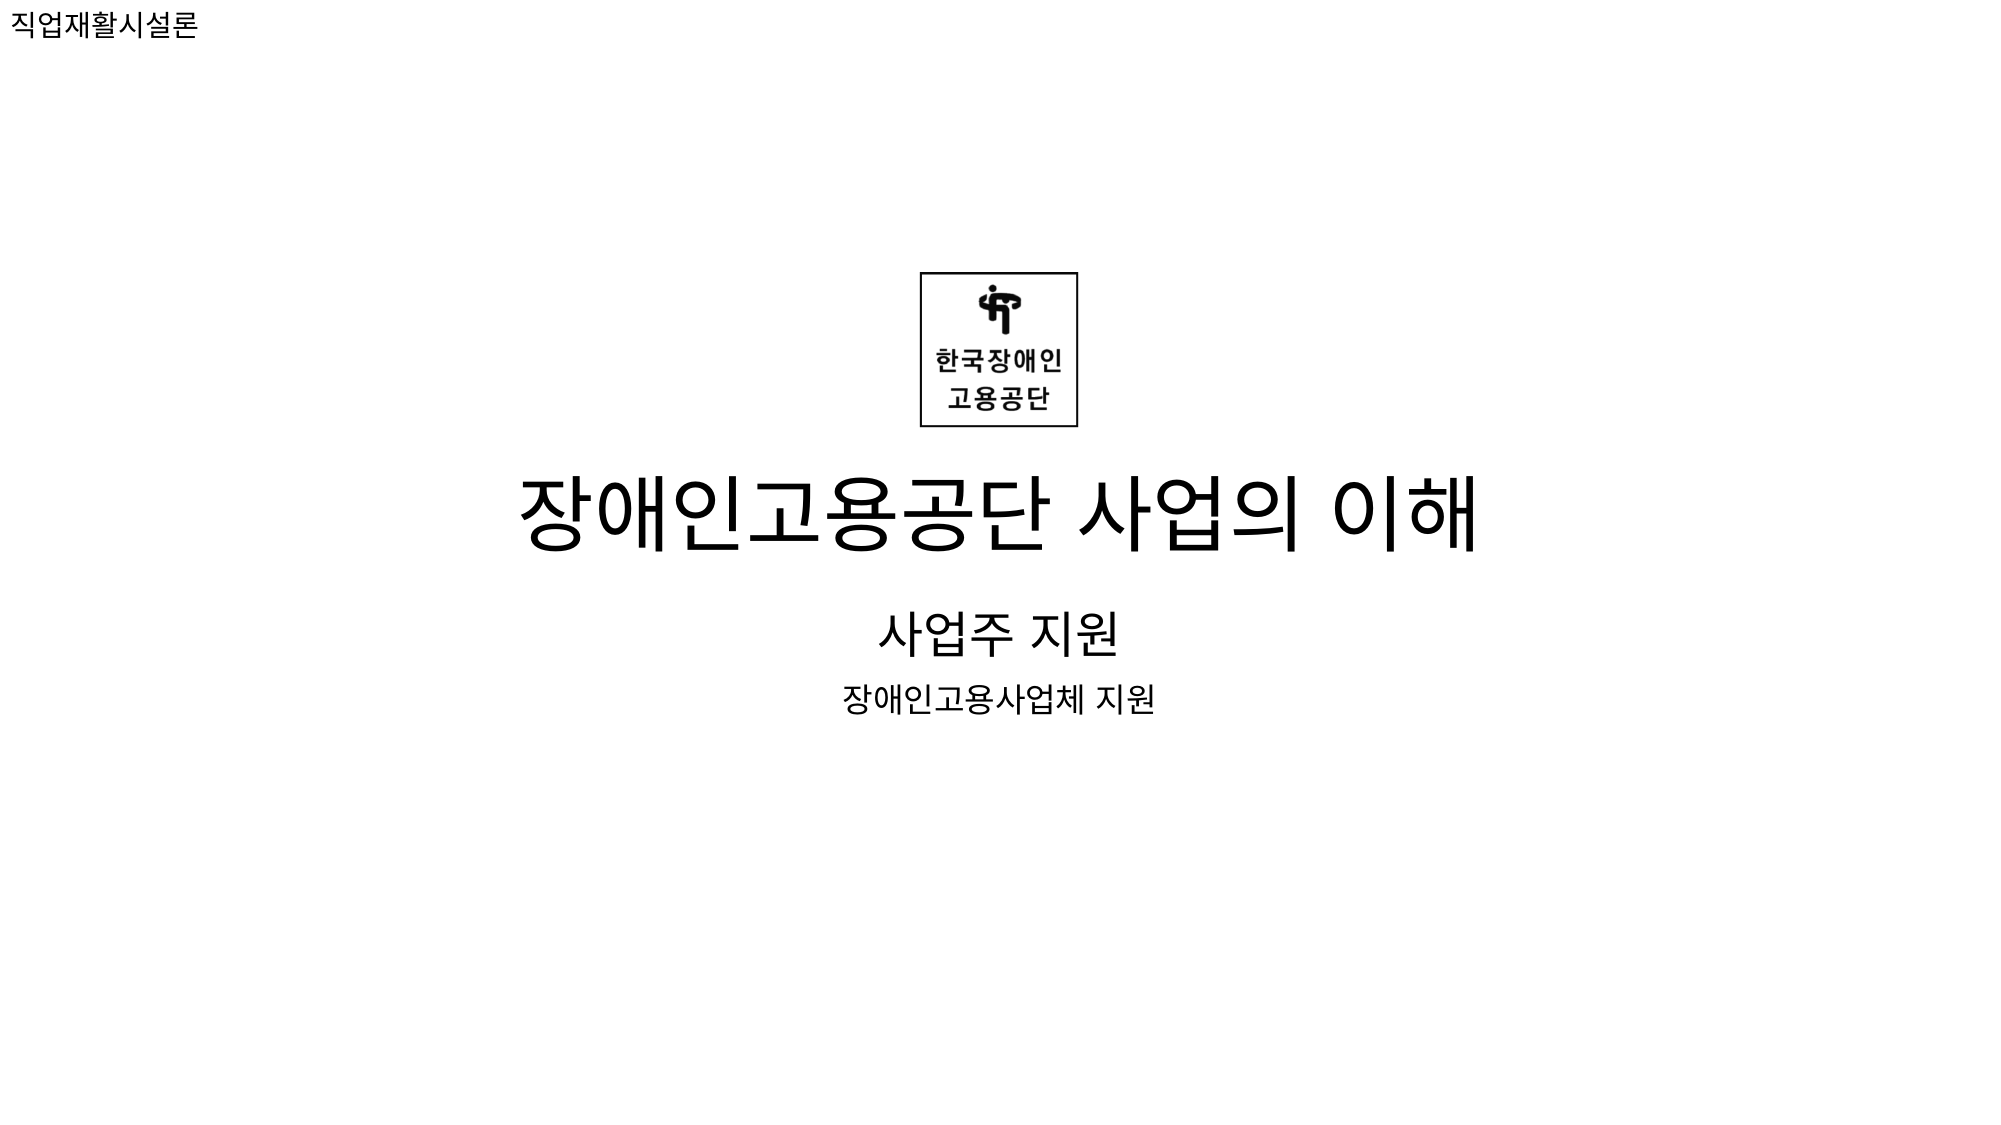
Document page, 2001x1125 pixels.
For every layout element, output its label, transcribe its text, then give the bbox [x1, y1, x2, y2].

picture [919, 272, 1081, 430]
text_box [8, 454, 1992, 728]
text_box 직업재활시설론 [0, 0, 215, 50]
